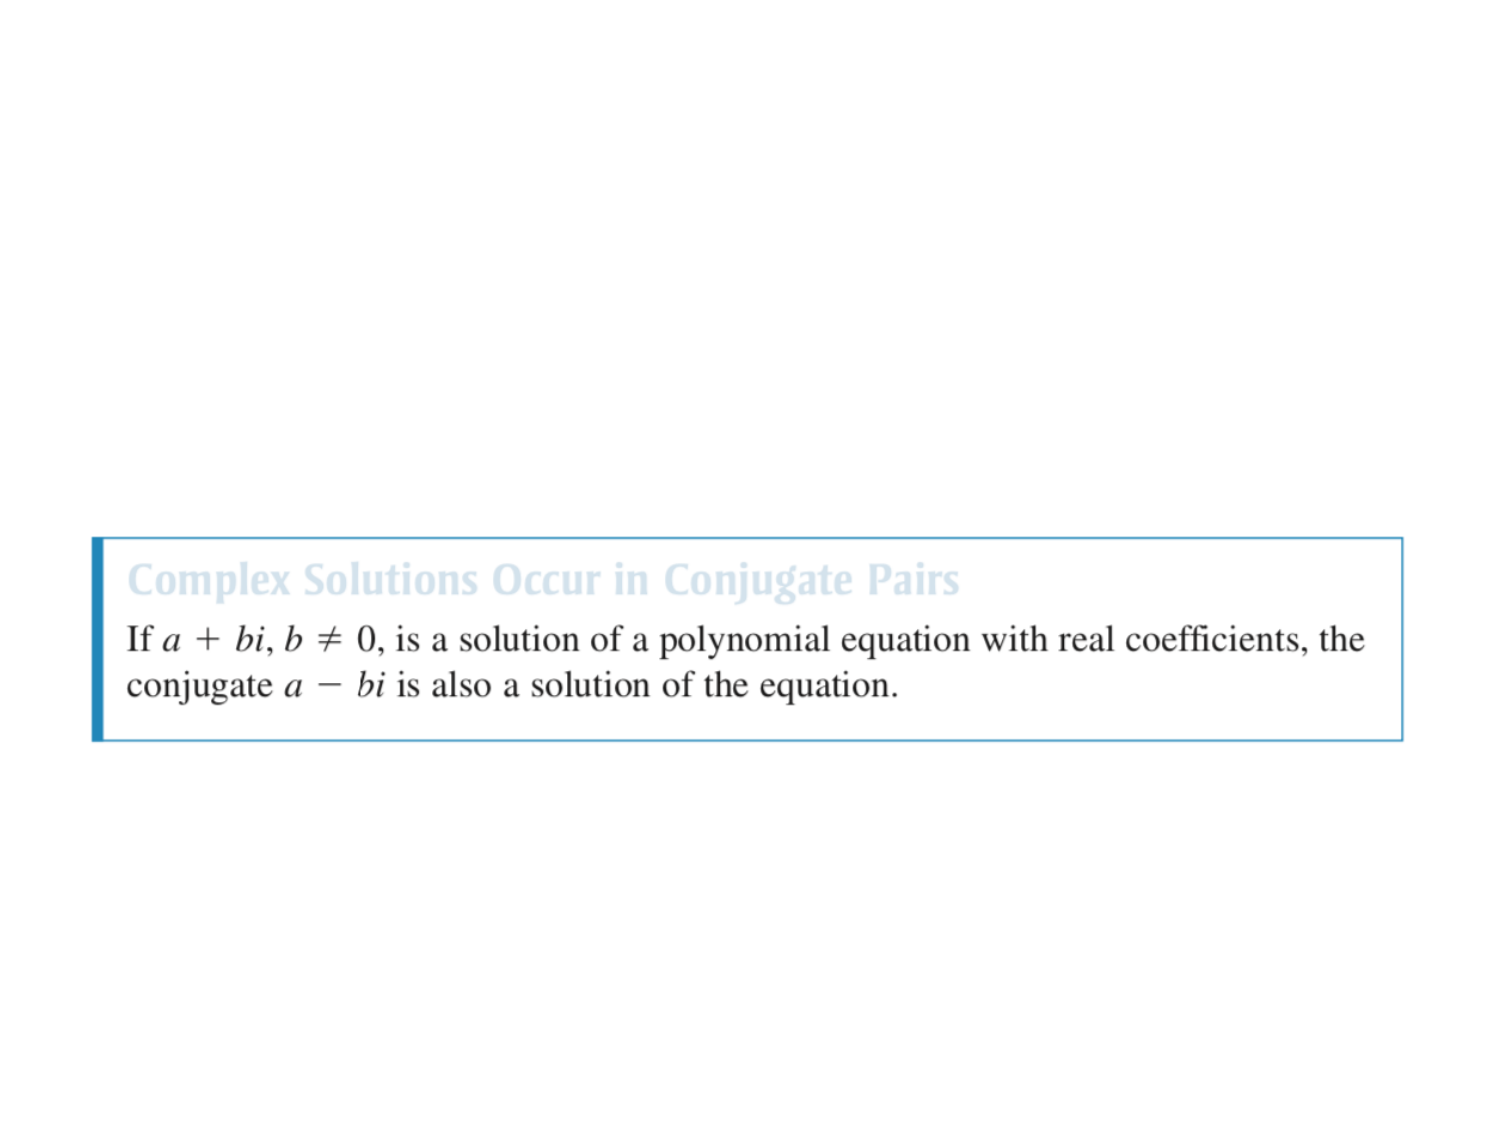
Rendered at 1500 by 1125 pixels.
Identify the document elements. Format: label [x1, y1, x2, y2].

list [74, 262, 1426, 1006]
